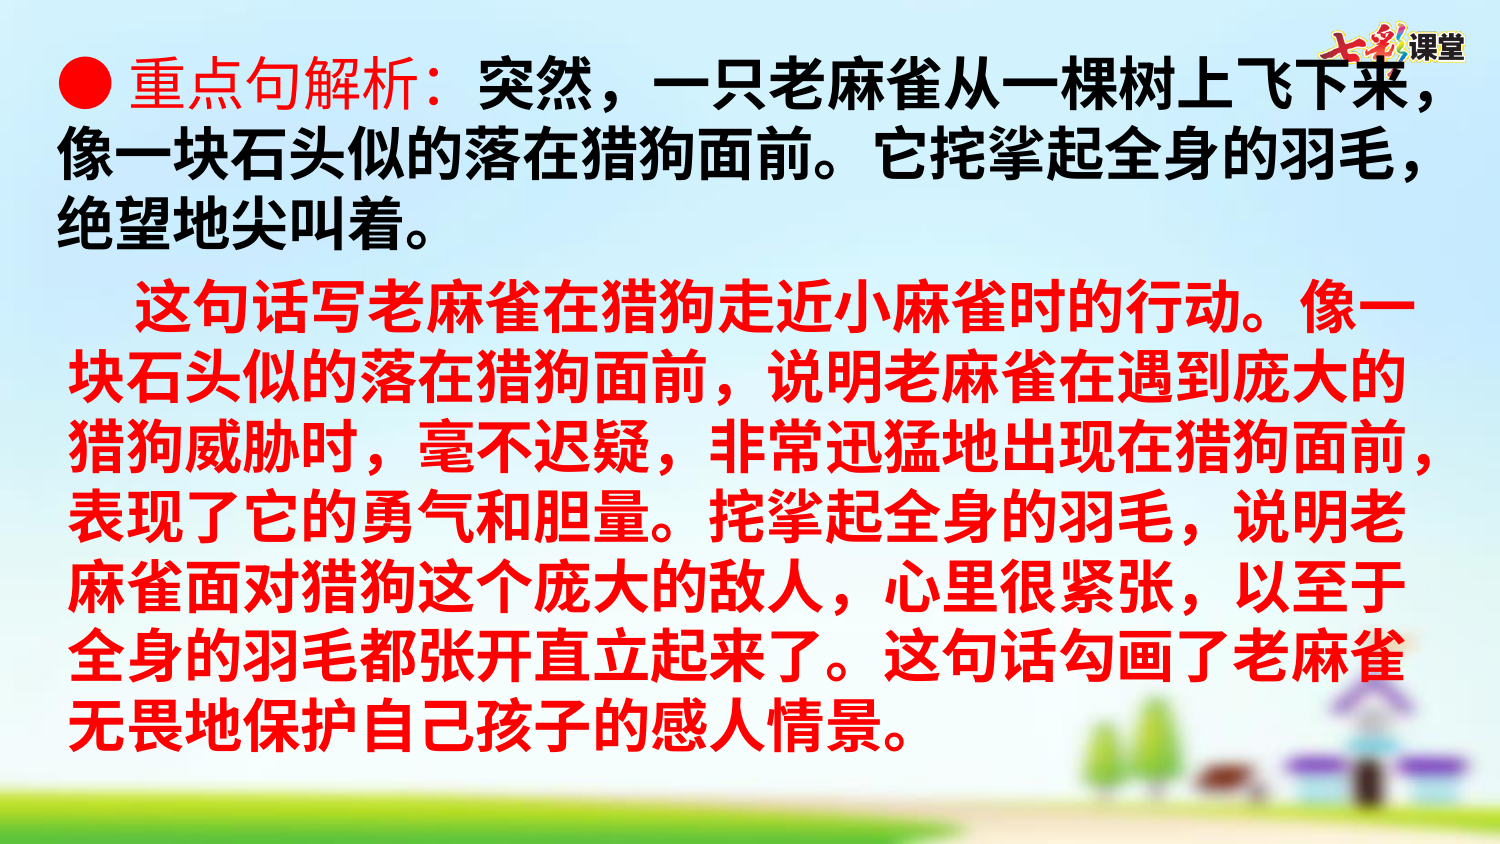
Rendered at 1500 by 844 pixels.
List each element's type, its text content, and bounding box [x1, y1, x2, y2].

text_box ●重点句解析：突然，一只老麻雀从一棵树上飞下来，像一块石头似的落在猎狗面前。它挓挲起全身的羽毛，绝望地尖叫着。 [41, 39, 1500, 265]
picture [0, 0, 1500, 844]
text_box 这句话写老麻雀在猎狗走近小麻雀时的行动。像一块石头似的落在猎狗面前，说明老麻雀在遇到庞大的猎狗威胁时，毫不迟疑，非常迅猛地出现在猎狗面前，表现了它的勇气和胆量。挓挲起全身的羽毛，说明老麻雀面对猎狗这个庞大的敌人，心里很紧张，以至于全身的羽毛都张开直立起来了。这句话勾画了老麻雀无畏地保护自己孩子的感人情景。 [53, 265, 1459, 767]
